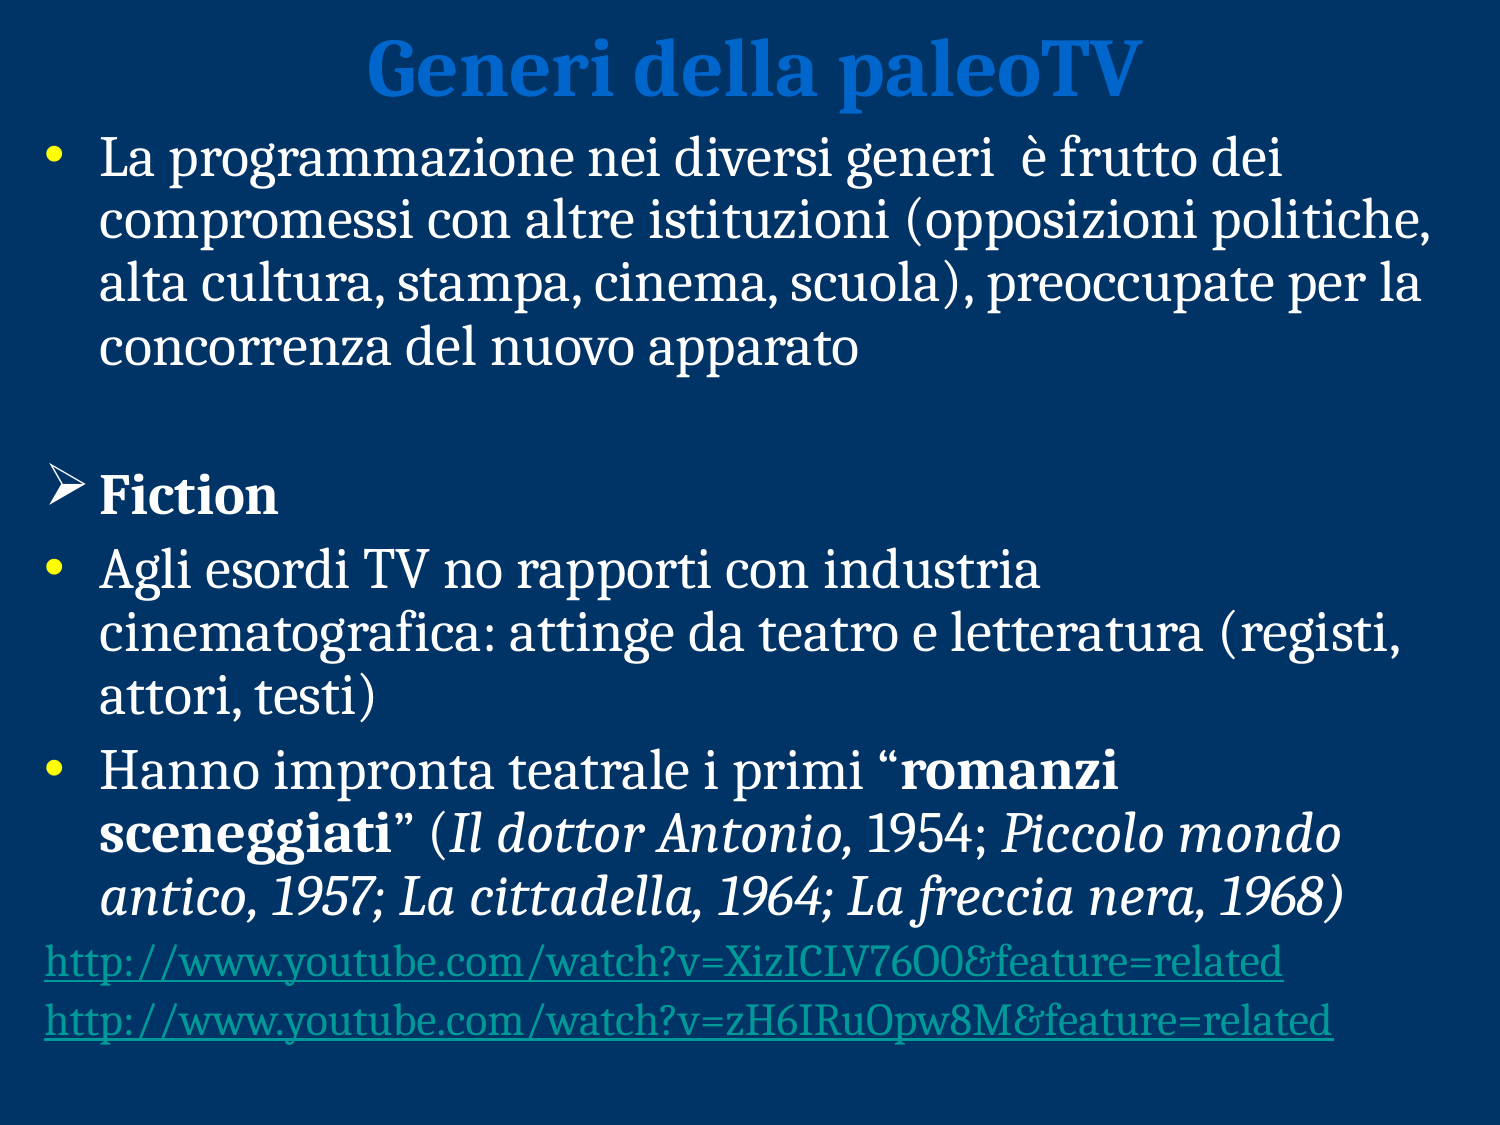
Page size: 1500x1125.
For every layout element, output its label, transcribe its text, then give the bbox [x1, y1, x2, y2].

list La programmazione nei diversi generi è frutto dei compromessi con altre istituzioni (opposizioni politiche, alta cultura, stampa, cinema, scuola), preoccupate per la concorrenza del nuovo apparato Fiction Agli esordi TV no rapporti con industria cinematografica: attinge da teatro e letteratura (registi, attori, testi) Hanno impronta teatrale i primi “romanzi sceneggiati” (Il dottor Antonio, 1954; Piccolo mondo antico, 1957; La cittadella, 1964; La freccia nera, 1968) http://www.youtube.com/watch?v=XizICLV76O0&feature=related http://www.youtube.com/watch?v=zH6IRuOpw8M&feature=related [29, 117, 1455, 1125]
title Generi della paleoTV [117, 0, 1394, 117]
